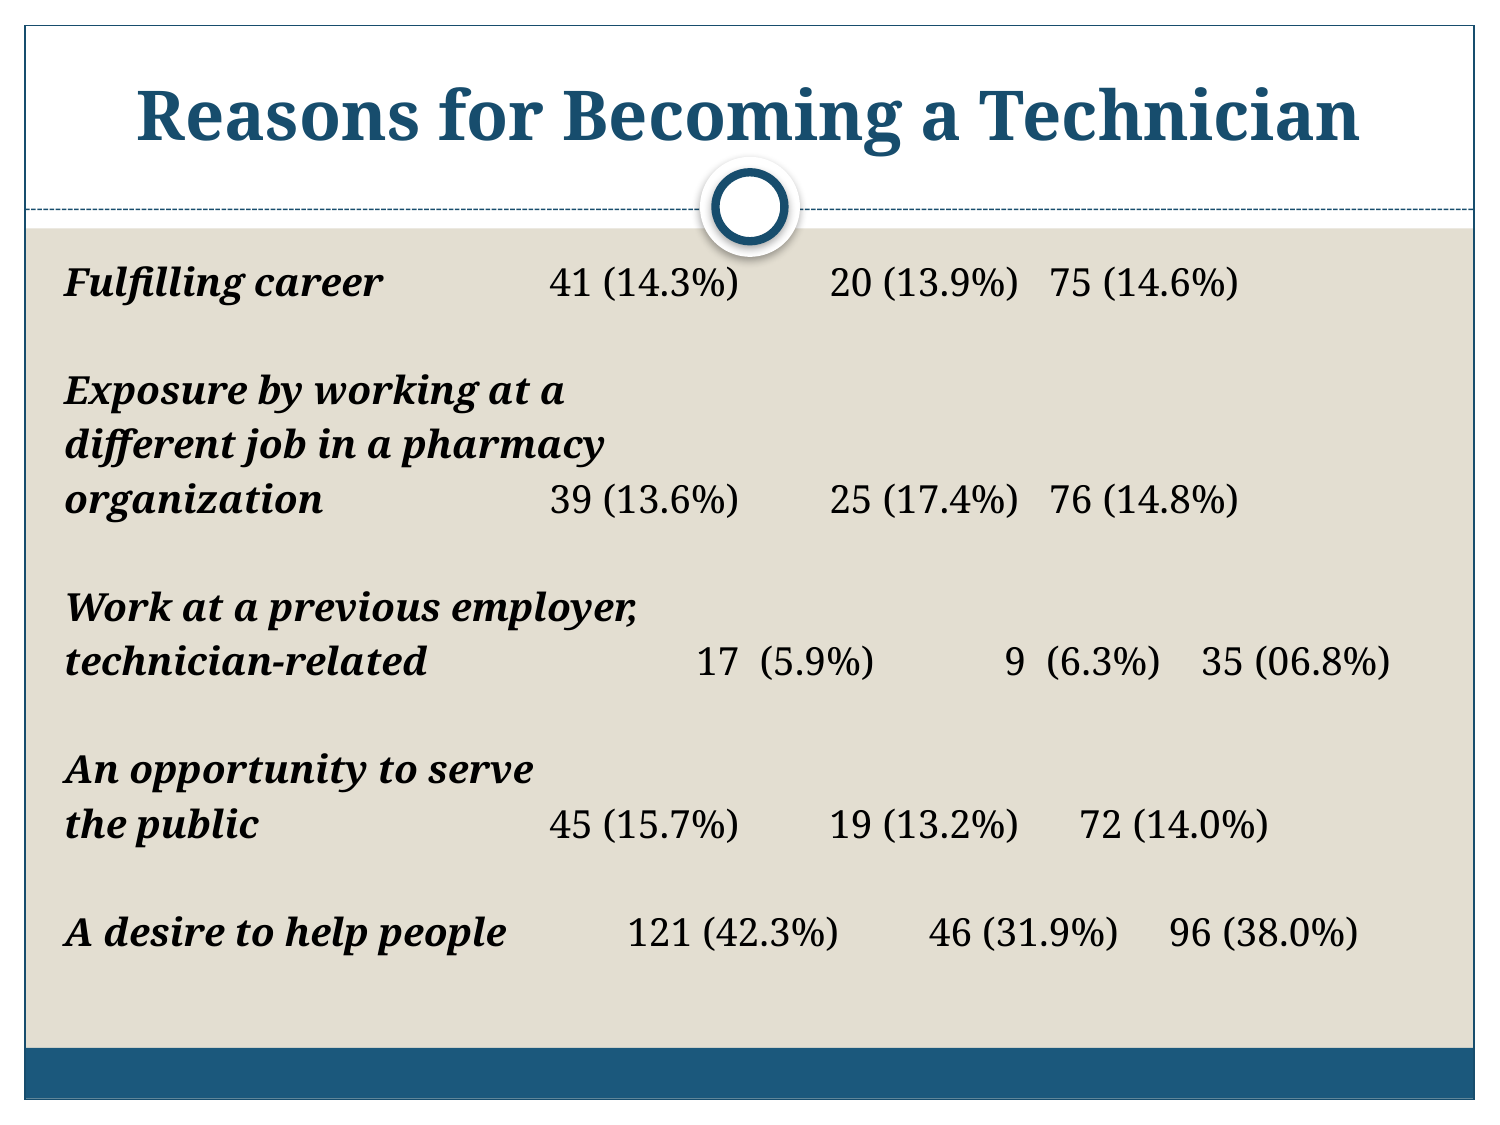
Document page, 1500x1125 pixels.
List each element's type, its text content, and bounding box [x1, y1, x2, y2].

list Fulfilling career 41 (14.3%) 20 (13.9%) 75 (14.6%) Exposure by working at a different job in a pharmacy organization 39 (13.6%) 25 (17.4%) 76 (14.8%) Work at a previous employer, technician-related 17 (5.9%) 9 (6.3%) 35 (06.8%) An opportunity to serve the public 45 (15.7%) 19 (13.2%) 72 (14.0%) A desire to help people 121 (42.3%) 46 (31.9%) 96 (38.0%) [49, 250, 1445, 1001]
title Reasons for Becoming a Technician [49, 37, 1450, 162]
